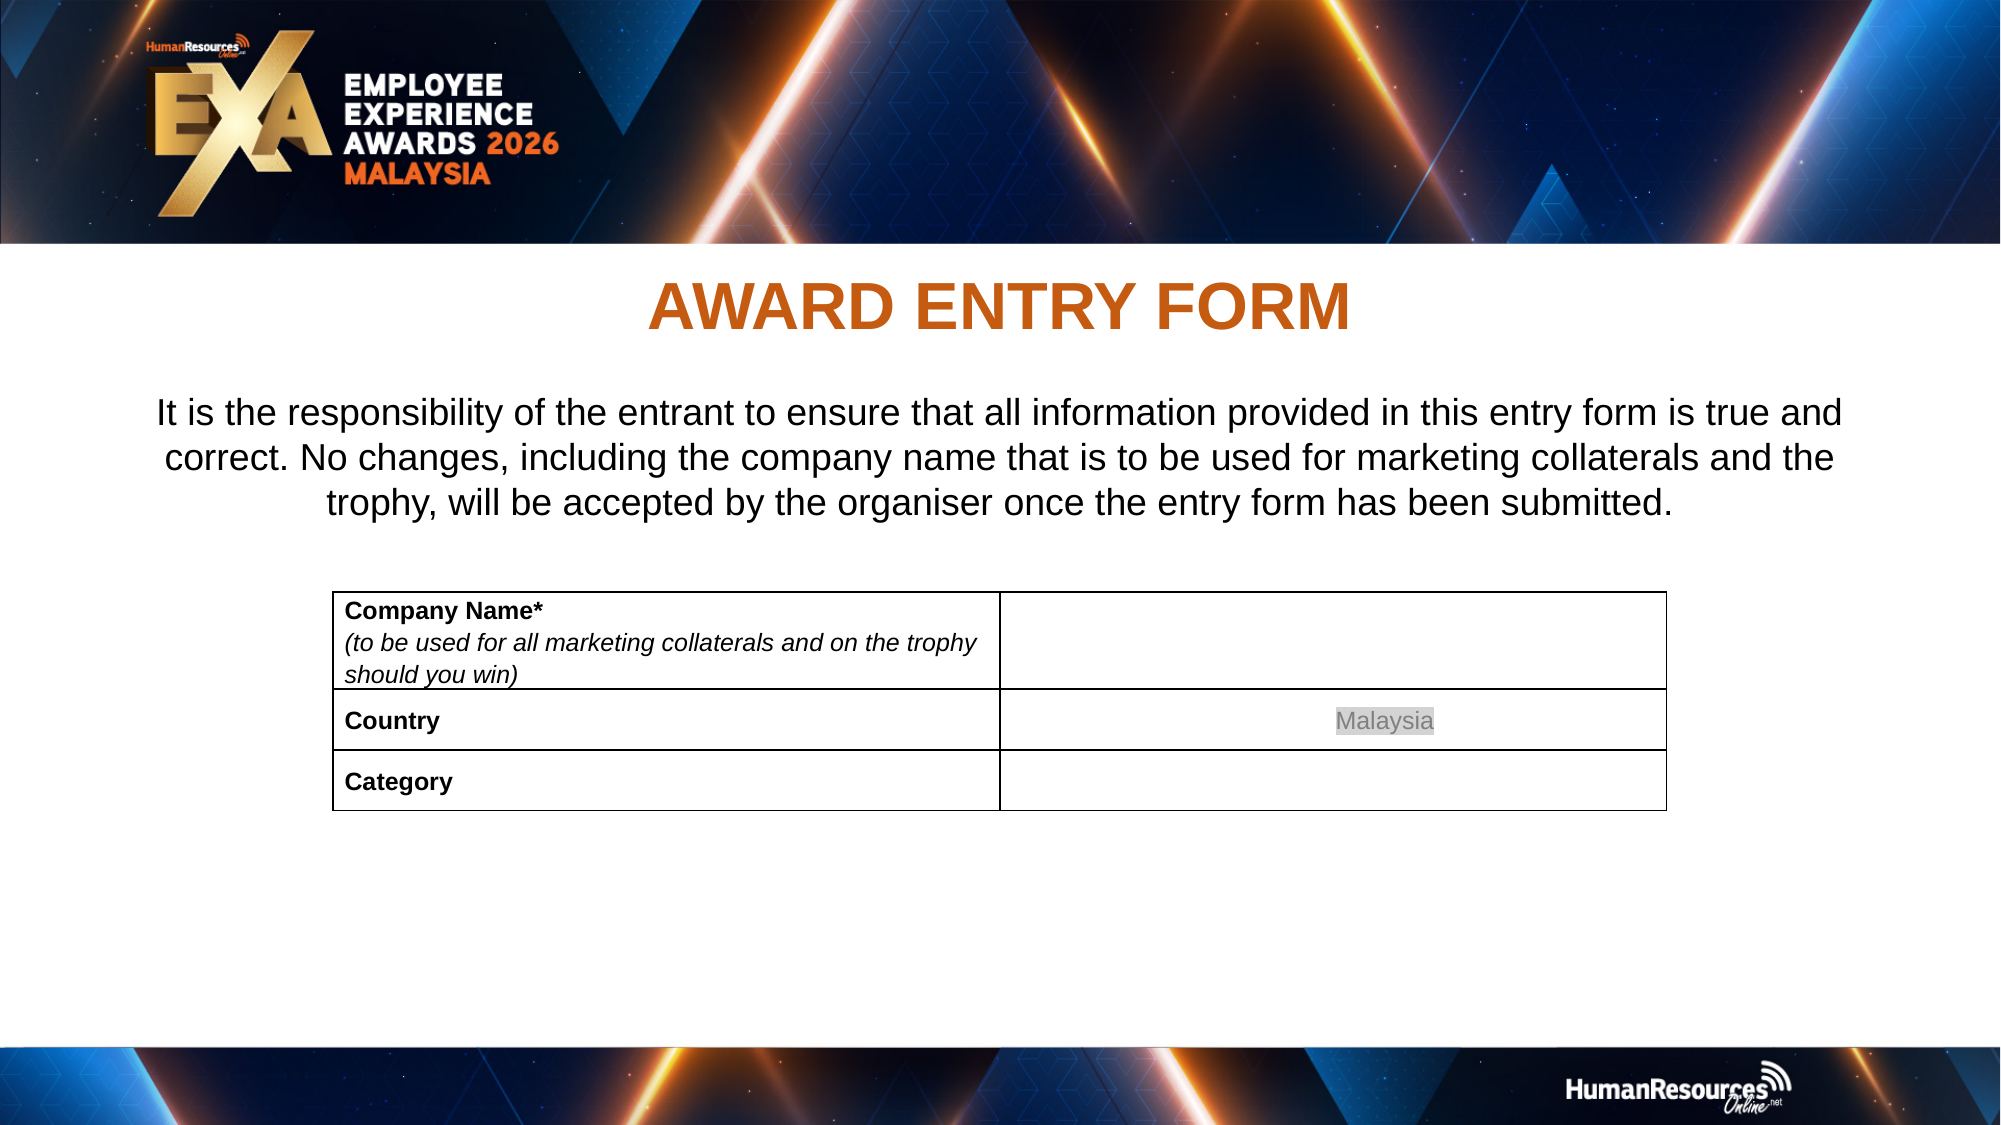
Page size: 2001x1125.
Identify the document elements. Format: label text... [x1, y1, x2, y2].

text_box AWARD ENTRY FORM It is the responsibility of the entrant to ensure that all information provided in this entry form is true and correct. No changes, including the company name that is to be used for marketing collaterals and the trophy, will be accepted by the organiser once the entry form has been submitted. [132, 255, 1868, 530]
table_cell [1001, 751, 1666, 810]
table_cell Malaysia [1001, 690, 1666, 749]
table_header Company Name* (to be used for all marketing collaterals and on the trophy should you win) [334, 593, 999, 688]
picture [0, 0, 2001, 1125]
table_cell Category [334, 751, 999, 810]
table_header [1001, 593, 1666, 688]
table_cell Country [334, 690, 999, 749]
